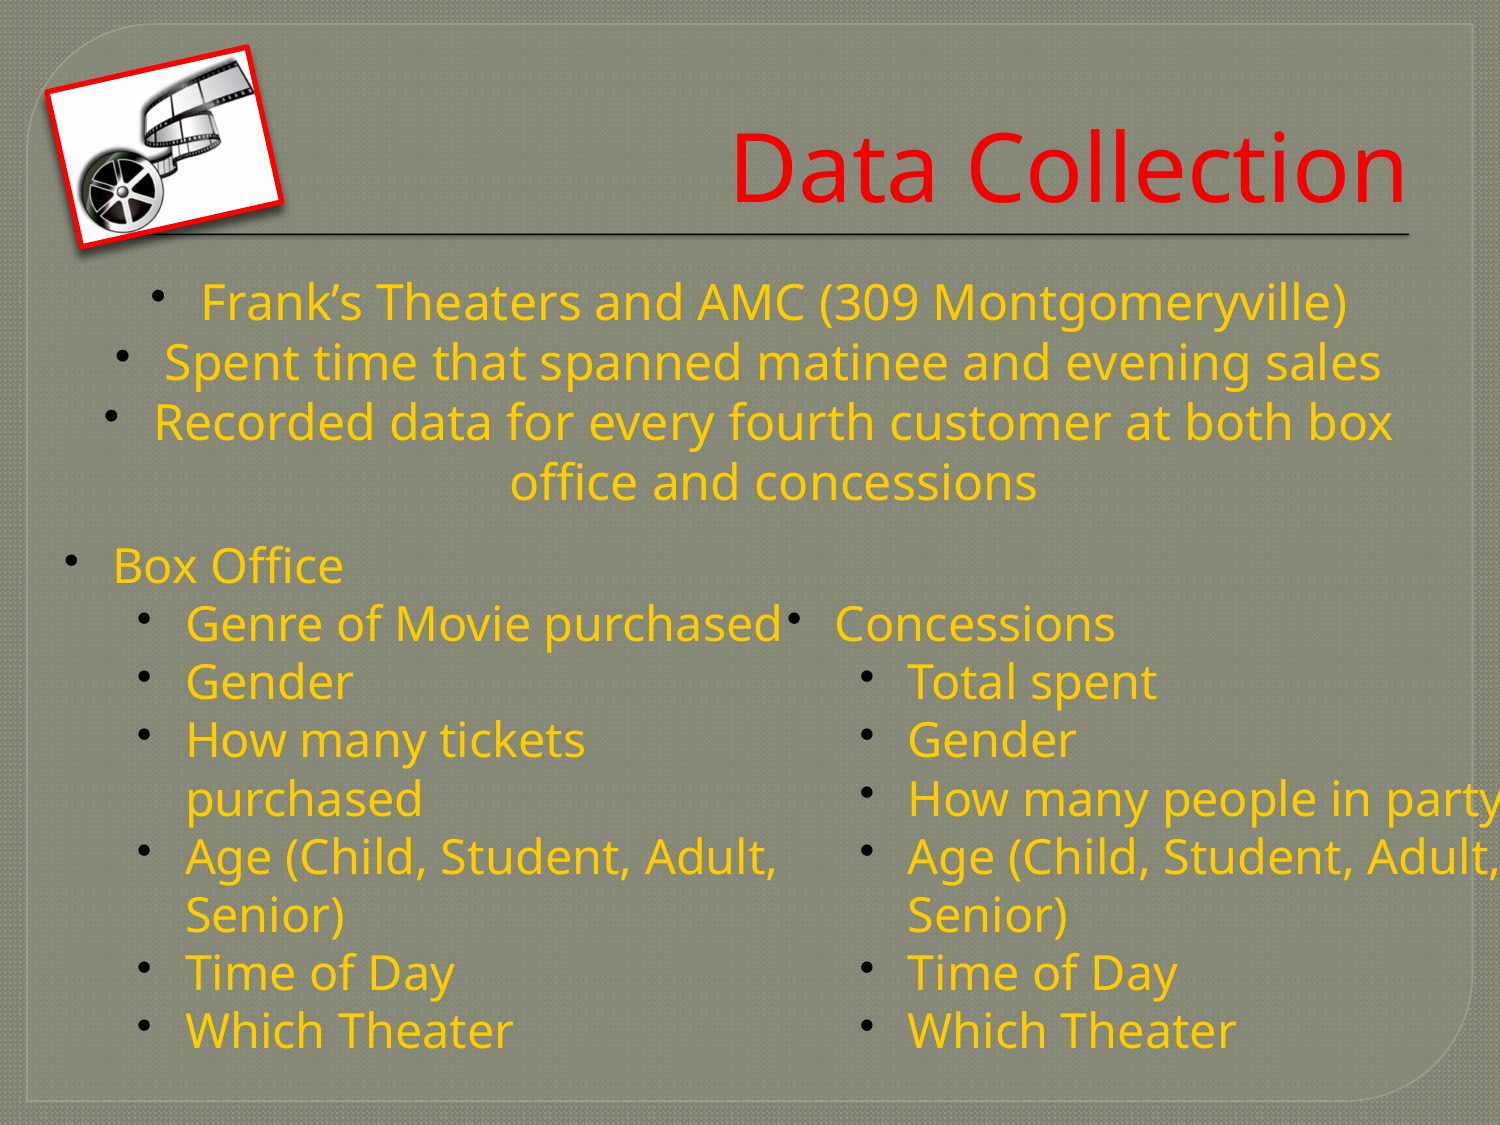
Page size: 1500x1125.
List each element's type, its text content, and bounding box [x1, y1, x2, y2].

list Frank’s Theaters and AMC (309 Montgomeryville) Spent time that spanned matinee and evening sales Recorded data for every fourth customer at both box office and concessions [74, 262, 1426, 527]
text_box Box Office Genre of Movie purchased Gender How many tickets purchased Age (Child, Student, Adult, Senior) Time of Day Which Theater Concessions Total spent Gender How many people in party Age (Child, Student, Adult, Senior) Time of Day Which Theater [51, 527, 1500, 1125]
title Data Collection [75, 41, 1425, 230]
picture [51, 51, 278, 243]
